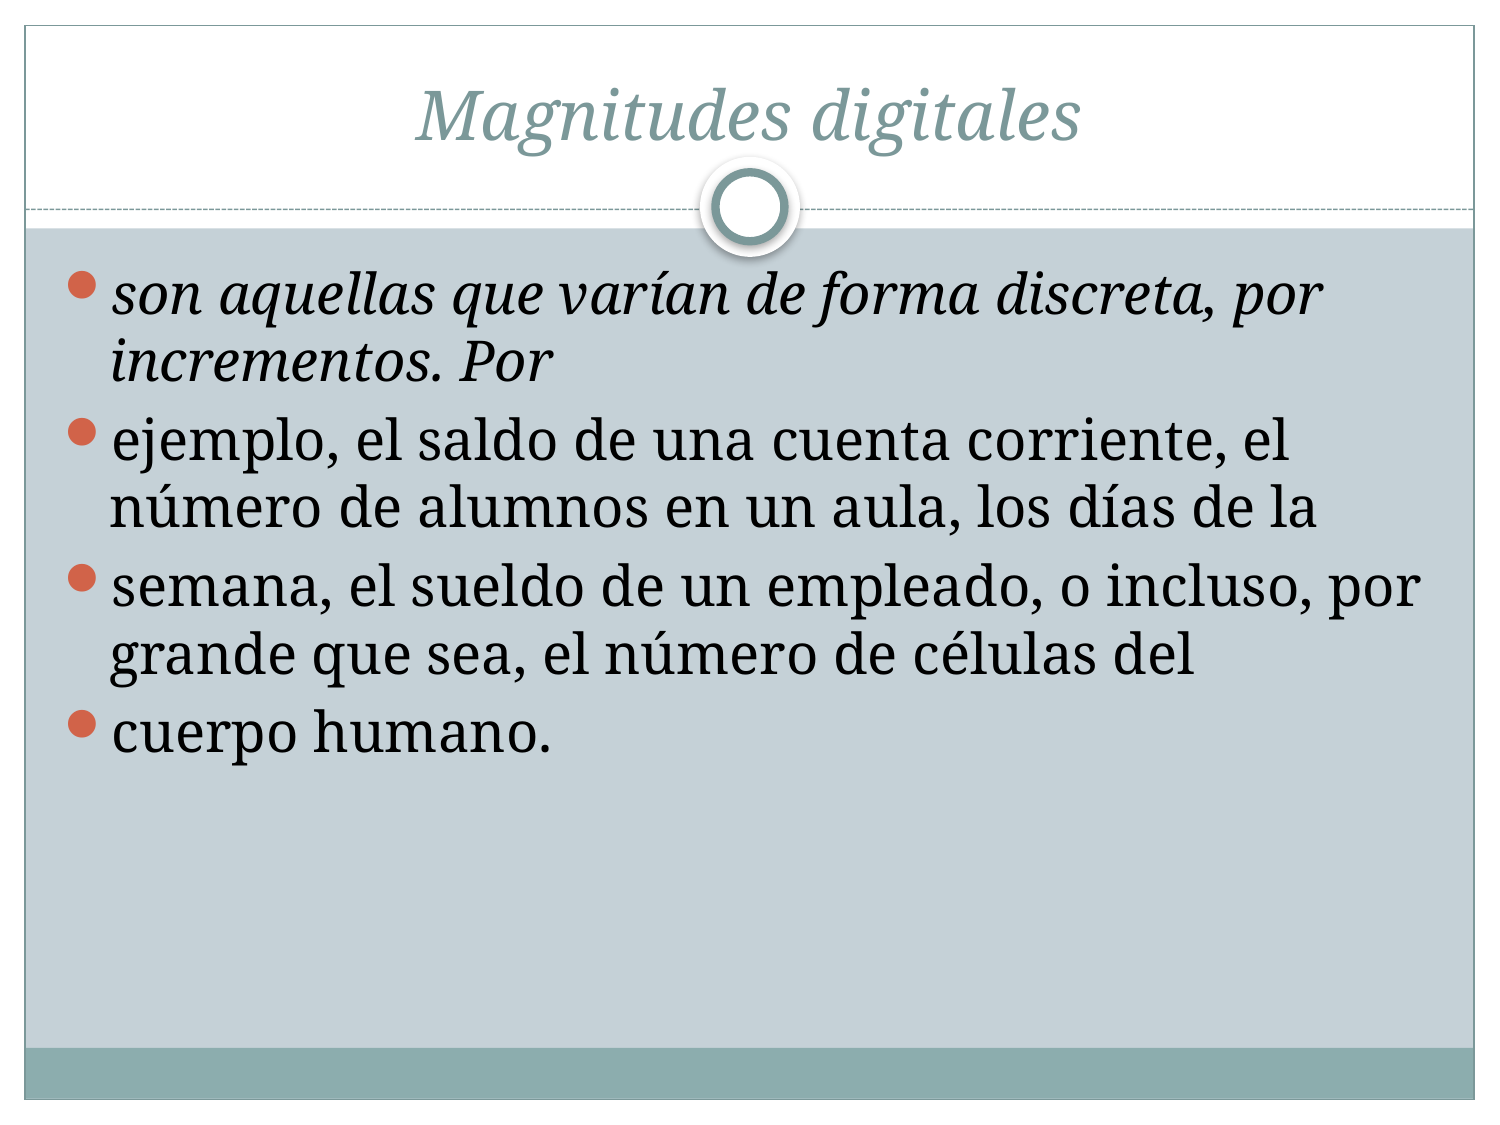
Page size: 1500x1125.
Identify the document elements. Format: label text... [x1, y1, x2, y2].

title Magnitudes digitales [49, 37, 1450, 162]
list son aquellas que varían de forma discreta, por incrementos. Por ejemplo, el saldo de una cuenta corriente, el número de alumnos en un aula, los días de la semana, el sueldo de un empleado, o incluso, por grande que sea, el número de células del cuerpo humano. [49, 250, 1445, 1001]
